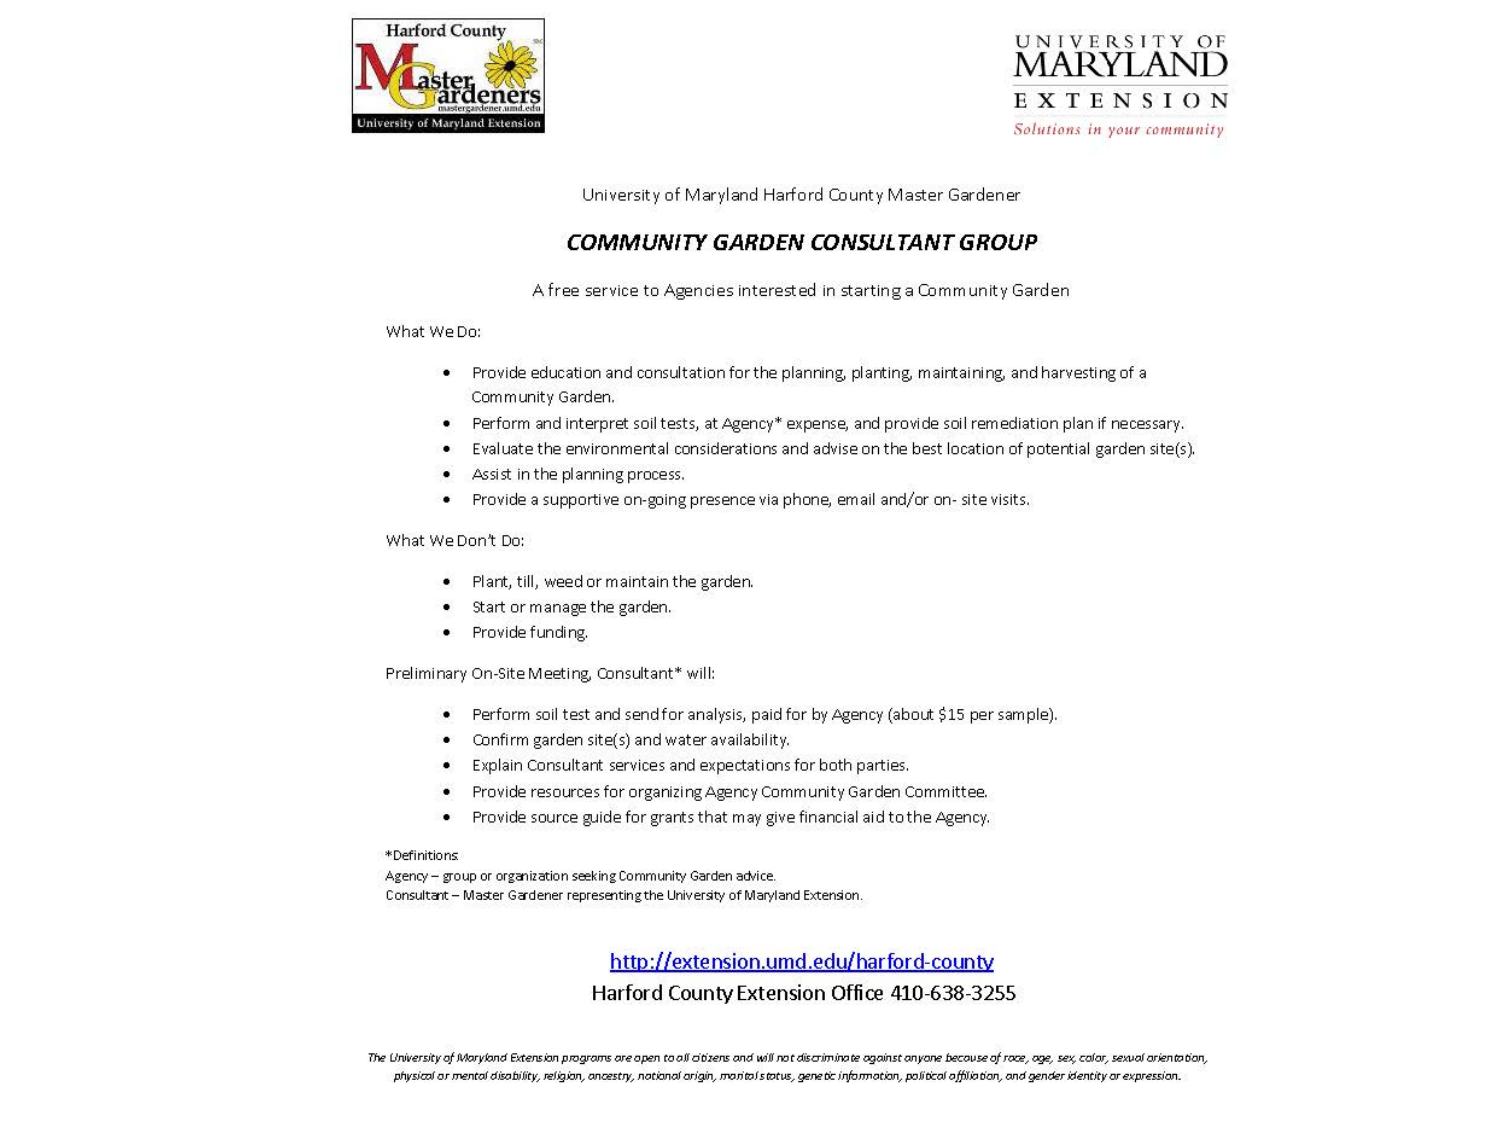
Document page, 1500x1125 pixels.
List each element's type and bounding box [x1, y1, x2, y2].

picture [299, 12, 1276, 1090]
